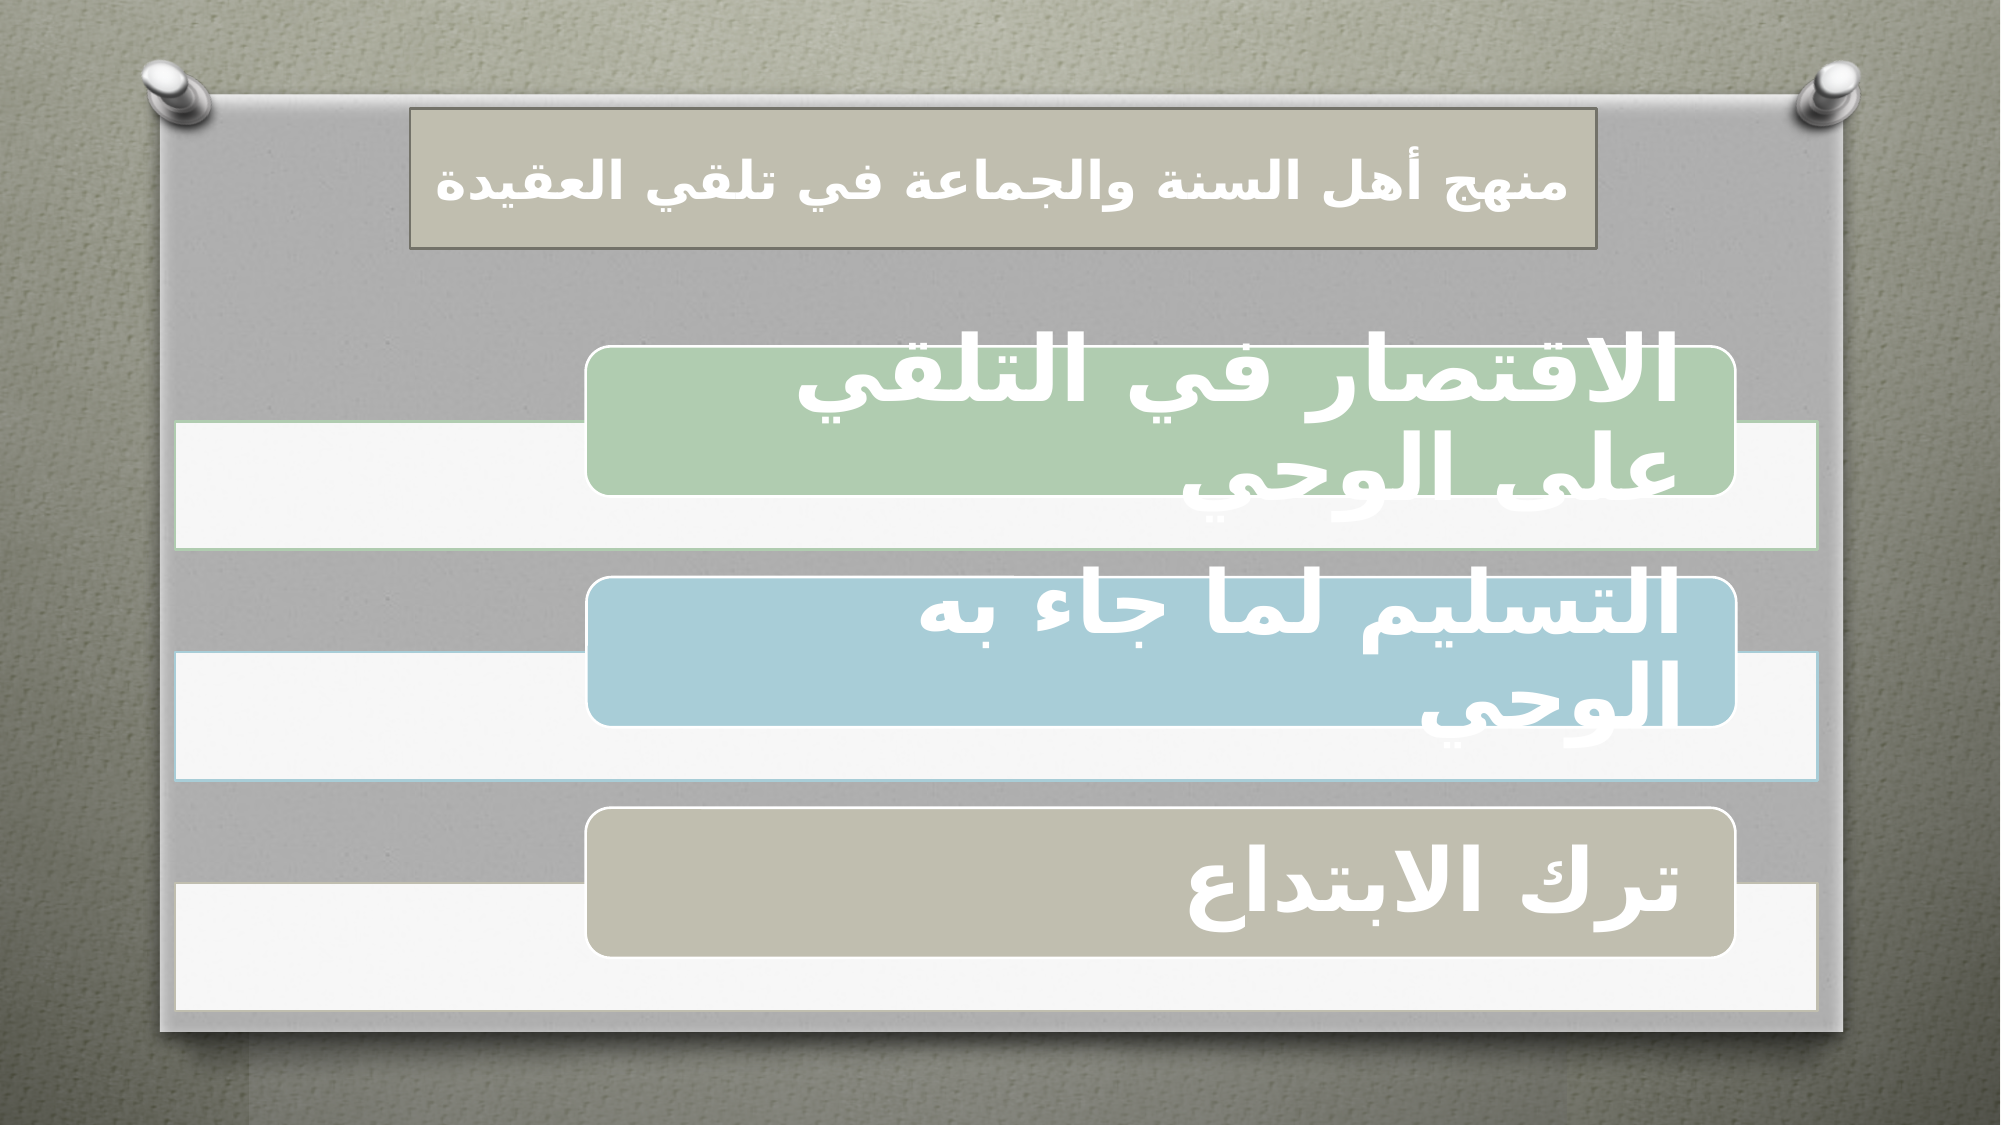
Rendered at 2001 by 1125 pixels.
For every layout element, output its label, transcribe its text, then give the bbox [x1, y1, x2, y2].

picture [1764, 30, 1911, 161]
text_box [174, 344, 1818, 1013]
picture [107, 24, 256, 158]
title منهج أهل السنة والجماعة في تلقي العقيدة [409, 107, 1598, 250]
